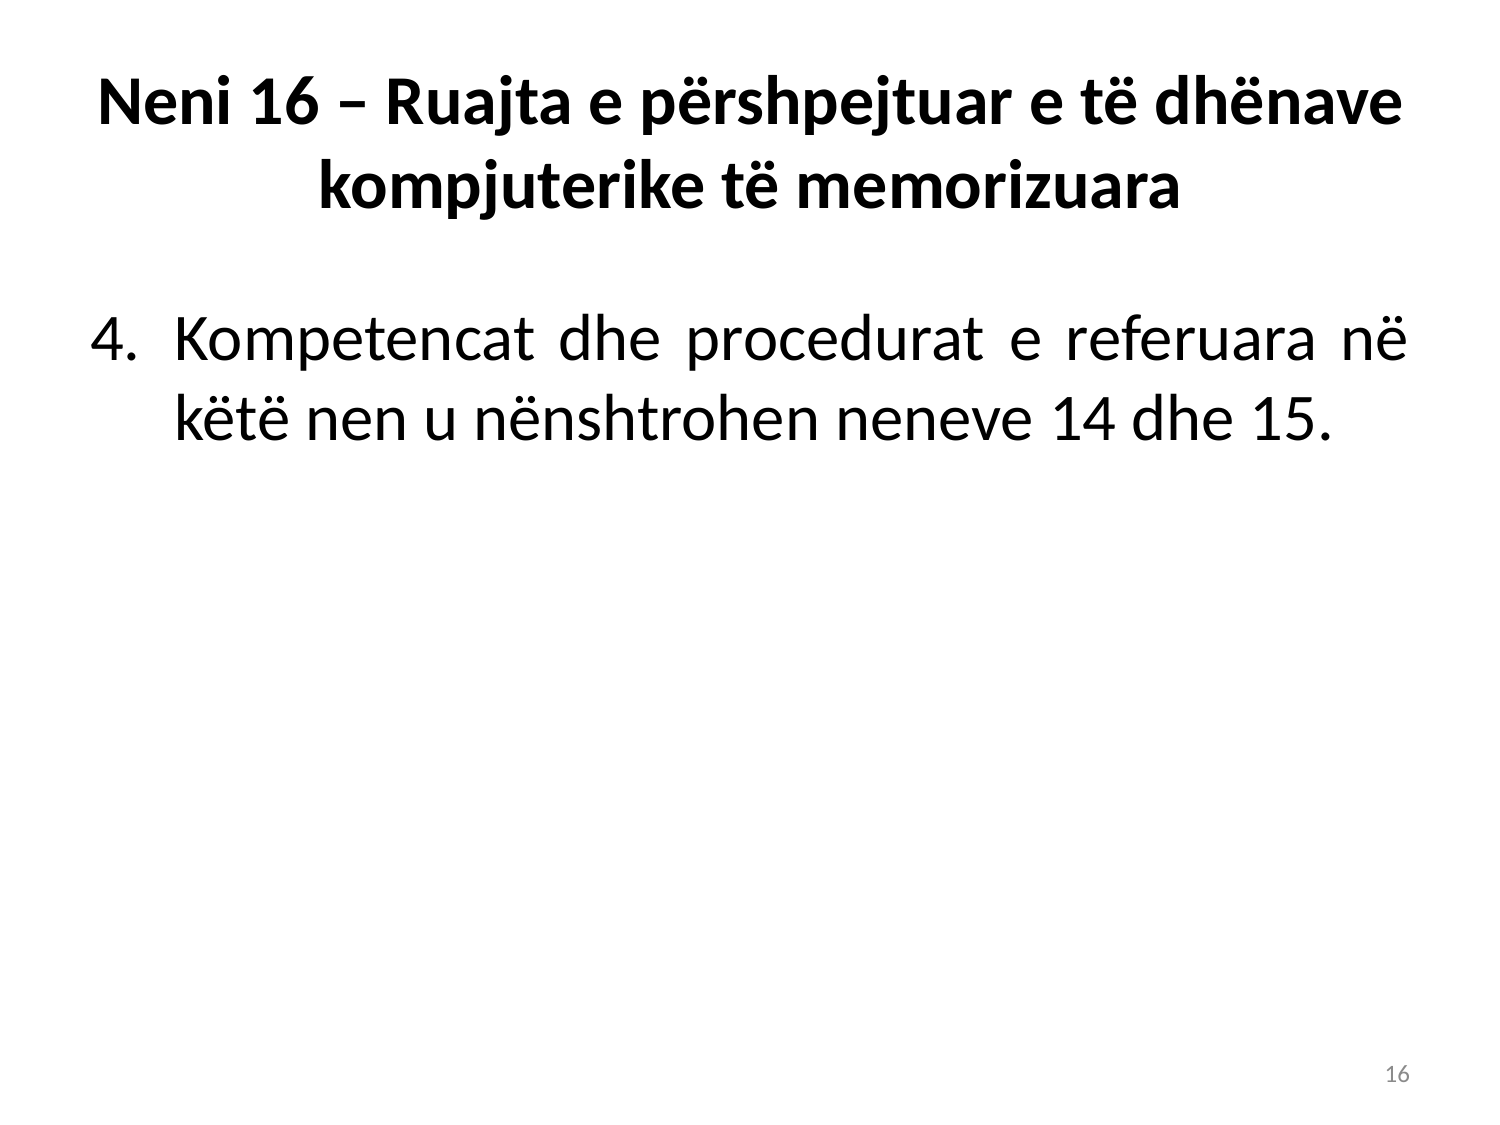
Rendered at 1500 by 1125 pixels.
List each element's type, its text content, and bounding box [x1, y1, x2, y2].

slide_number 16 [1074, 1042, 1425, 1103]
title Neni 16 – Ruajta e përshpejtuar e të dhënave kompjuterike të memorizuara [76, 44, 1426, 232]
list Kompetencat dhe procedurat e referuara në këtë nen u nënshtrohen neneve 14 dhe 15. [74, 286, 1426, 1030]
